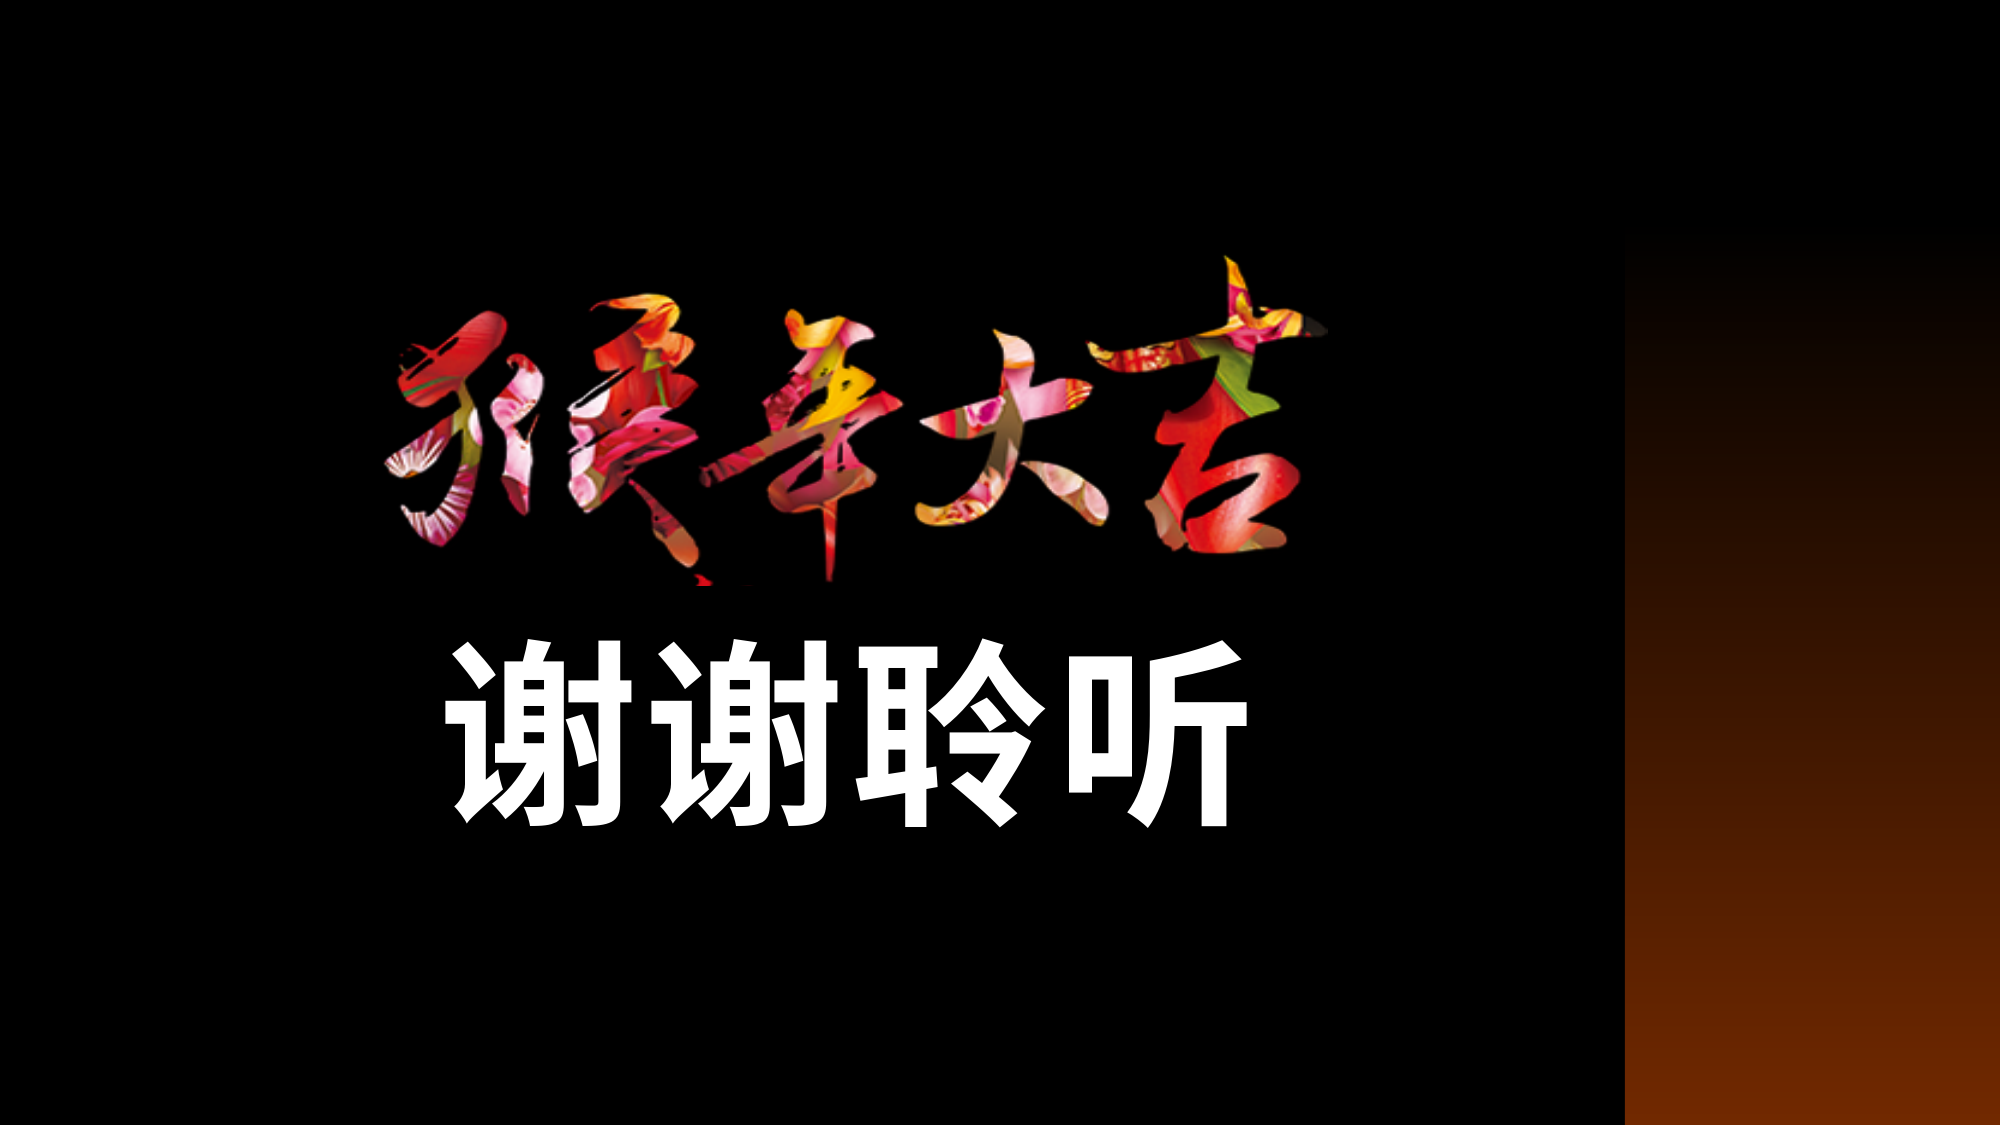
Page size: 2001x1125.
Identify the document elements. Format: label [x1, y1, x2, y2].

text_box [368, 38, 1377, 860]
